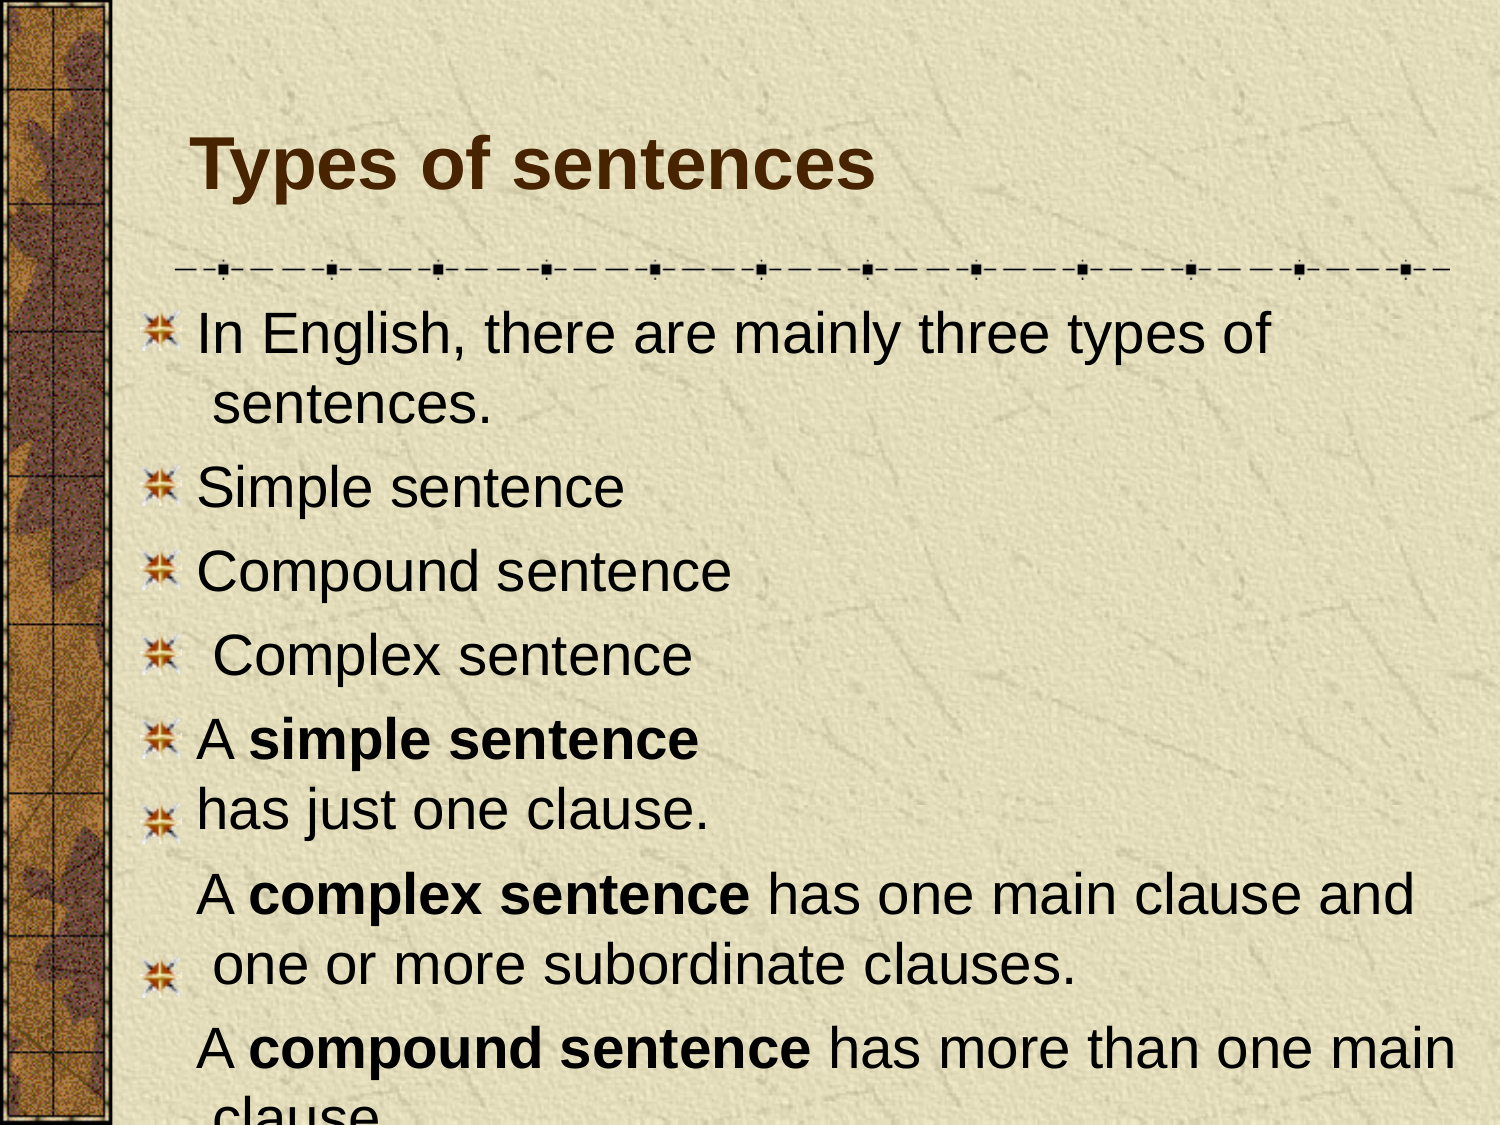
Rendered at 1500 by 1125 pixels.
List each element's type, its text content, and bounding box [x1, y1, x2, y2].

text_box [140, 801, 183, 844]
text_box [140, 632, 183, 675]
text_box [140, 955, 183, 998]
text_box In English, there are mainly three types of sentences. Simple sentence Compound sentence Complex sentence A simple sentence has just one clause. A complex sentence has one main clause and one or more subordinate clauses. A compound sentence has more than one main clause. [194, 292, 1466, 1125]
text_box [140, 716, 183, 759]
text_box [140, 463, 183, 506]
picture [0, 0, 1500, 1125]
text_box [140, 308, 183, 351]
title Types of sentences [187, 112, 887, 303]
text_box [140, 547, 183, 590]
